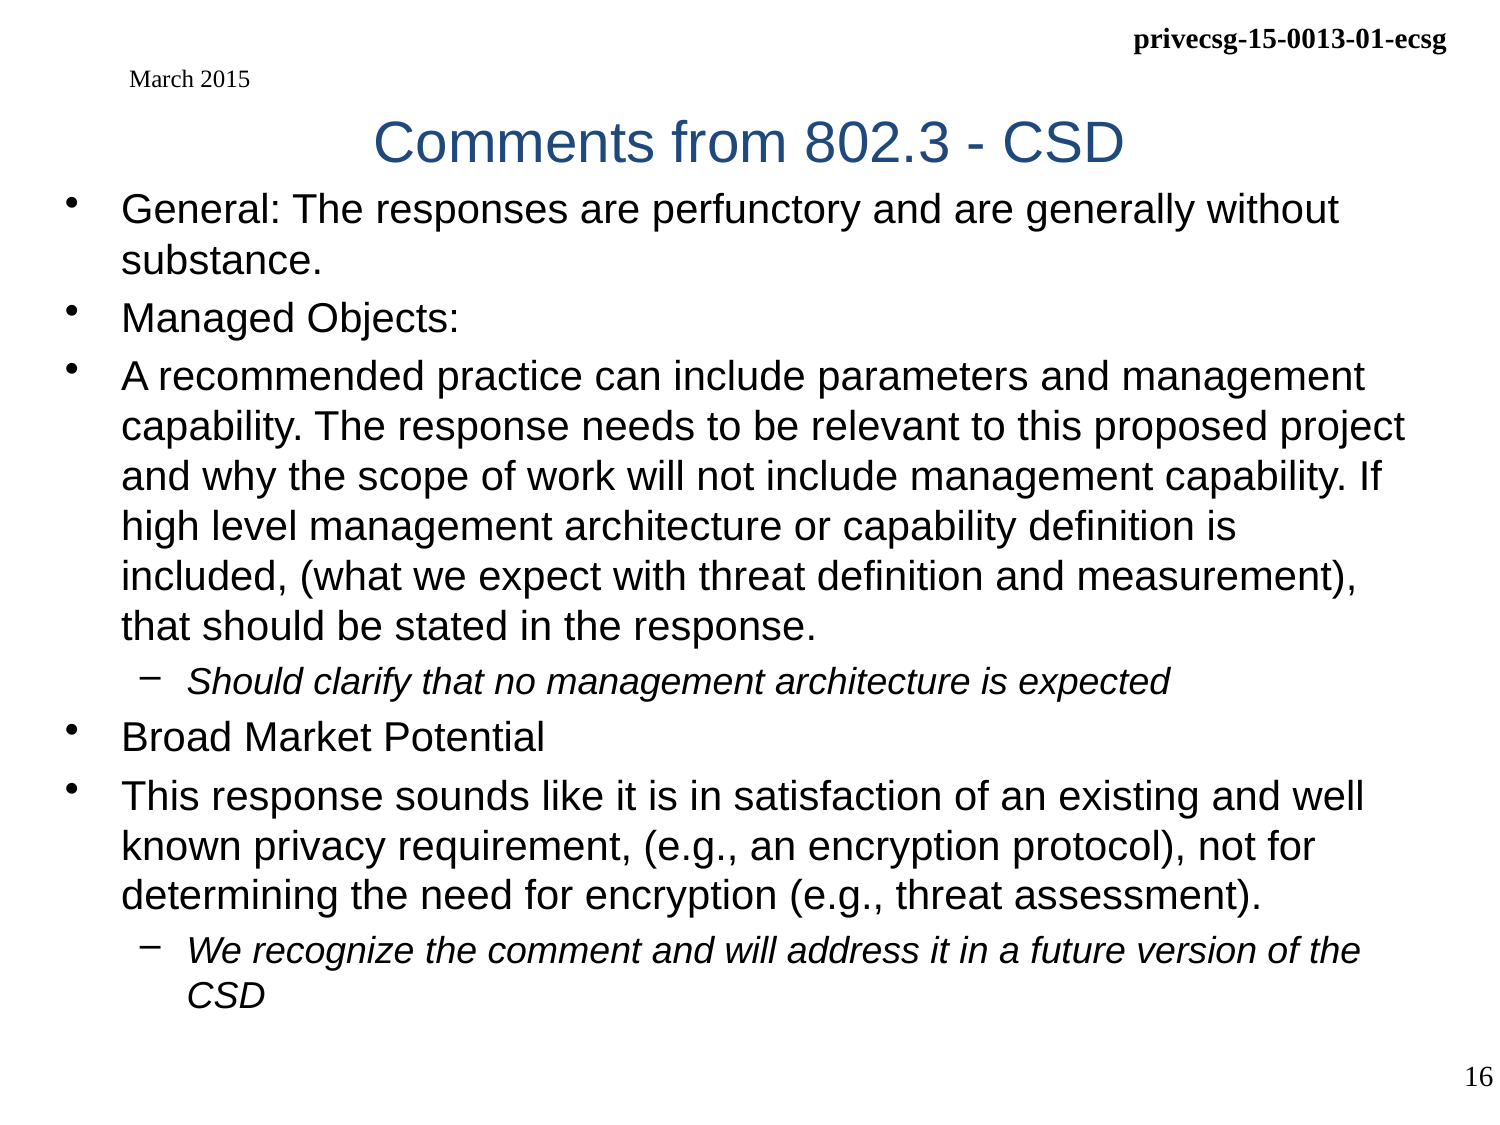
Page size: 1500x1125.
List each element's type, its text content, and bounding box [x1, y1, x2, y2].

title Comments from 802.3 - CSD [75, 45, 1425, 233]
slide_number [114, 54, 422, 100]
list General: The responses are perfunctory and are generally without substance. Managed Objects: A recommended practice can include parameters and management capability. The response needs to be relevant to this proposed project and why the scope of work will not include management capability. If high level management architecture or capability definition is included, (what we expect with threat definition and measurement), that should be stated in the response. Should clarify that no management architecture is expected Broad Market Potential This response sounds like it is in satisfaction of an existing and well known privacy requirement, (e.g., an encryption protocol), not for determining the need for encryption (e.g., threat assessment). We recognize the comment and will address it in a future version of the CSD [50, 174, 1424, 1050]
